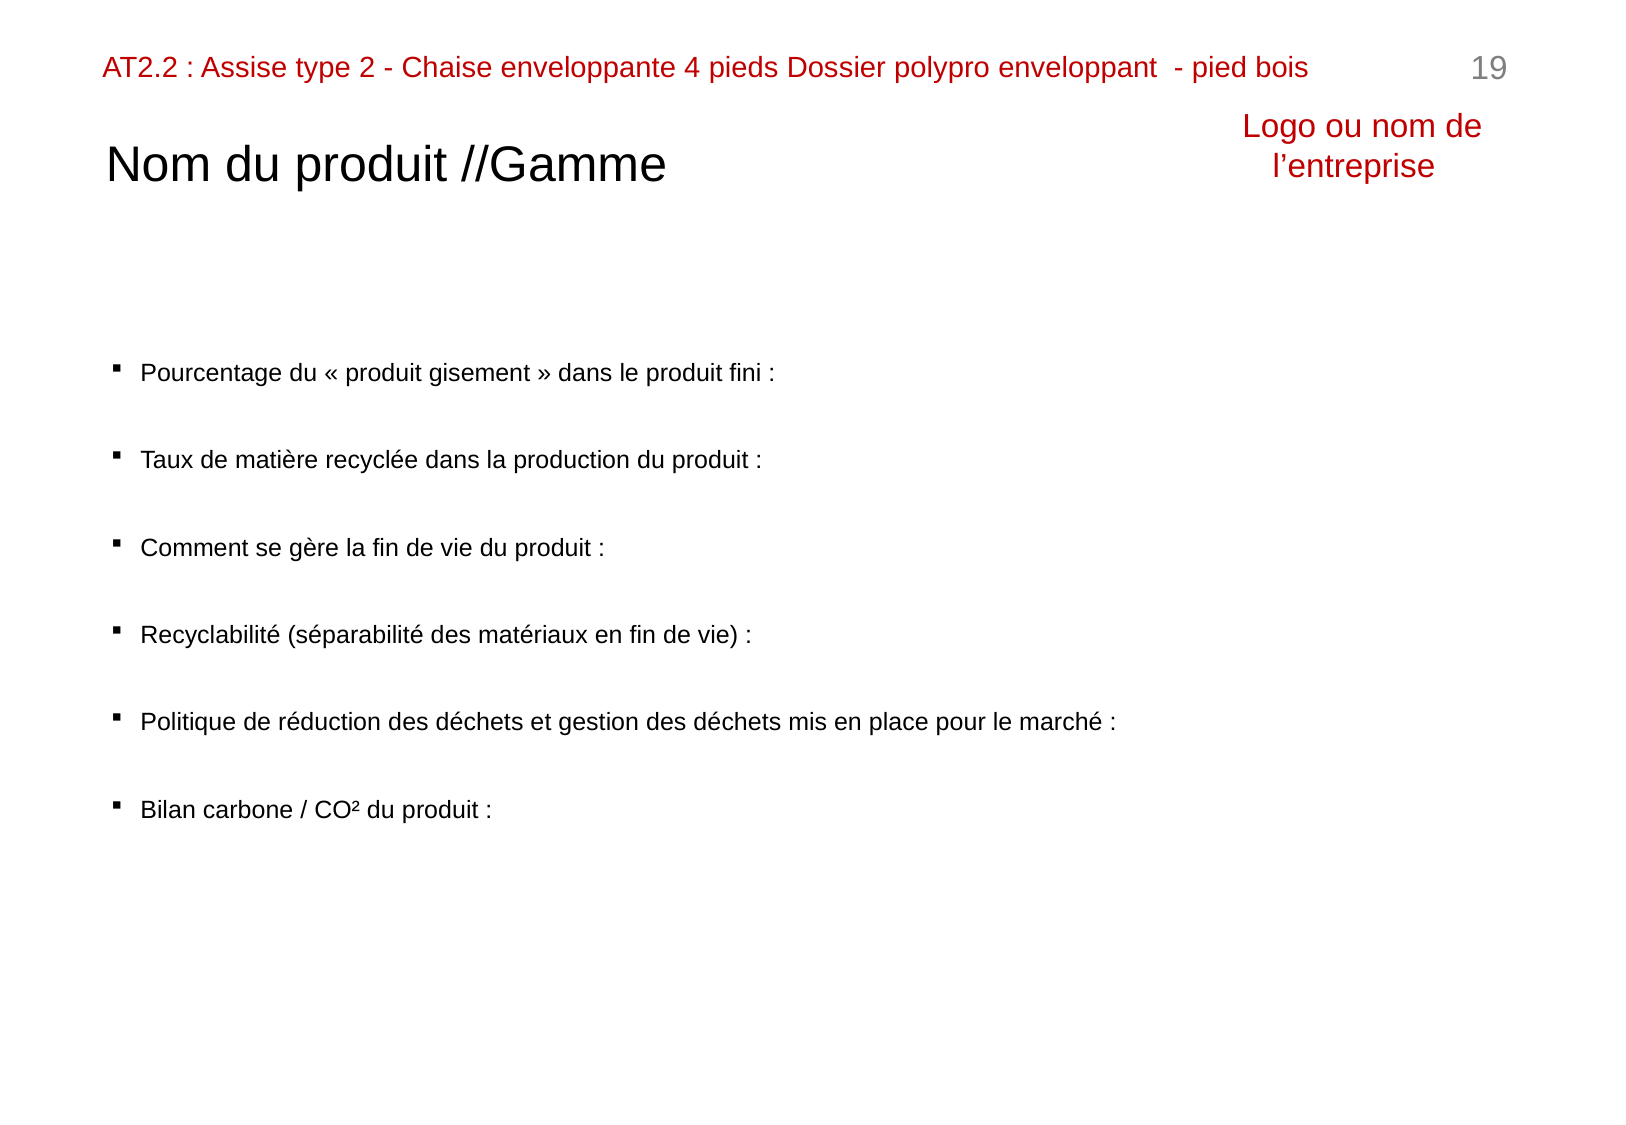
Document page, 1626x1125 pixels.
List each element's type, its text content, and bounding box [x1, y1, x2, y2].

list Nom du produit //Gamme [91, 109, 1523, 215]
text_box Logo ou nom de l’entreprise [1141, 91, 1567, 197]
slide_number 19 [1426, 19, 1523, 91]
text_box Pourcentage du « produit gisement » dans le produit fini : Taux de matière recyclée dans la production du produit : Comment se gère la fin de vie du produit : Recyclabilité (séparabilité des matériaux en fin de vie) : Politique de réduction des déchets et gestion des déchets mis en place pour le marché : Bilan carbone / CO² du produit : [81, 304, 1333, 1067]
title AT2.2 : Assise type 2 - Chaise enveloppante 4 pieds Dossier polypro enveloppant - pied bois [102, 19, 1426, 109]
